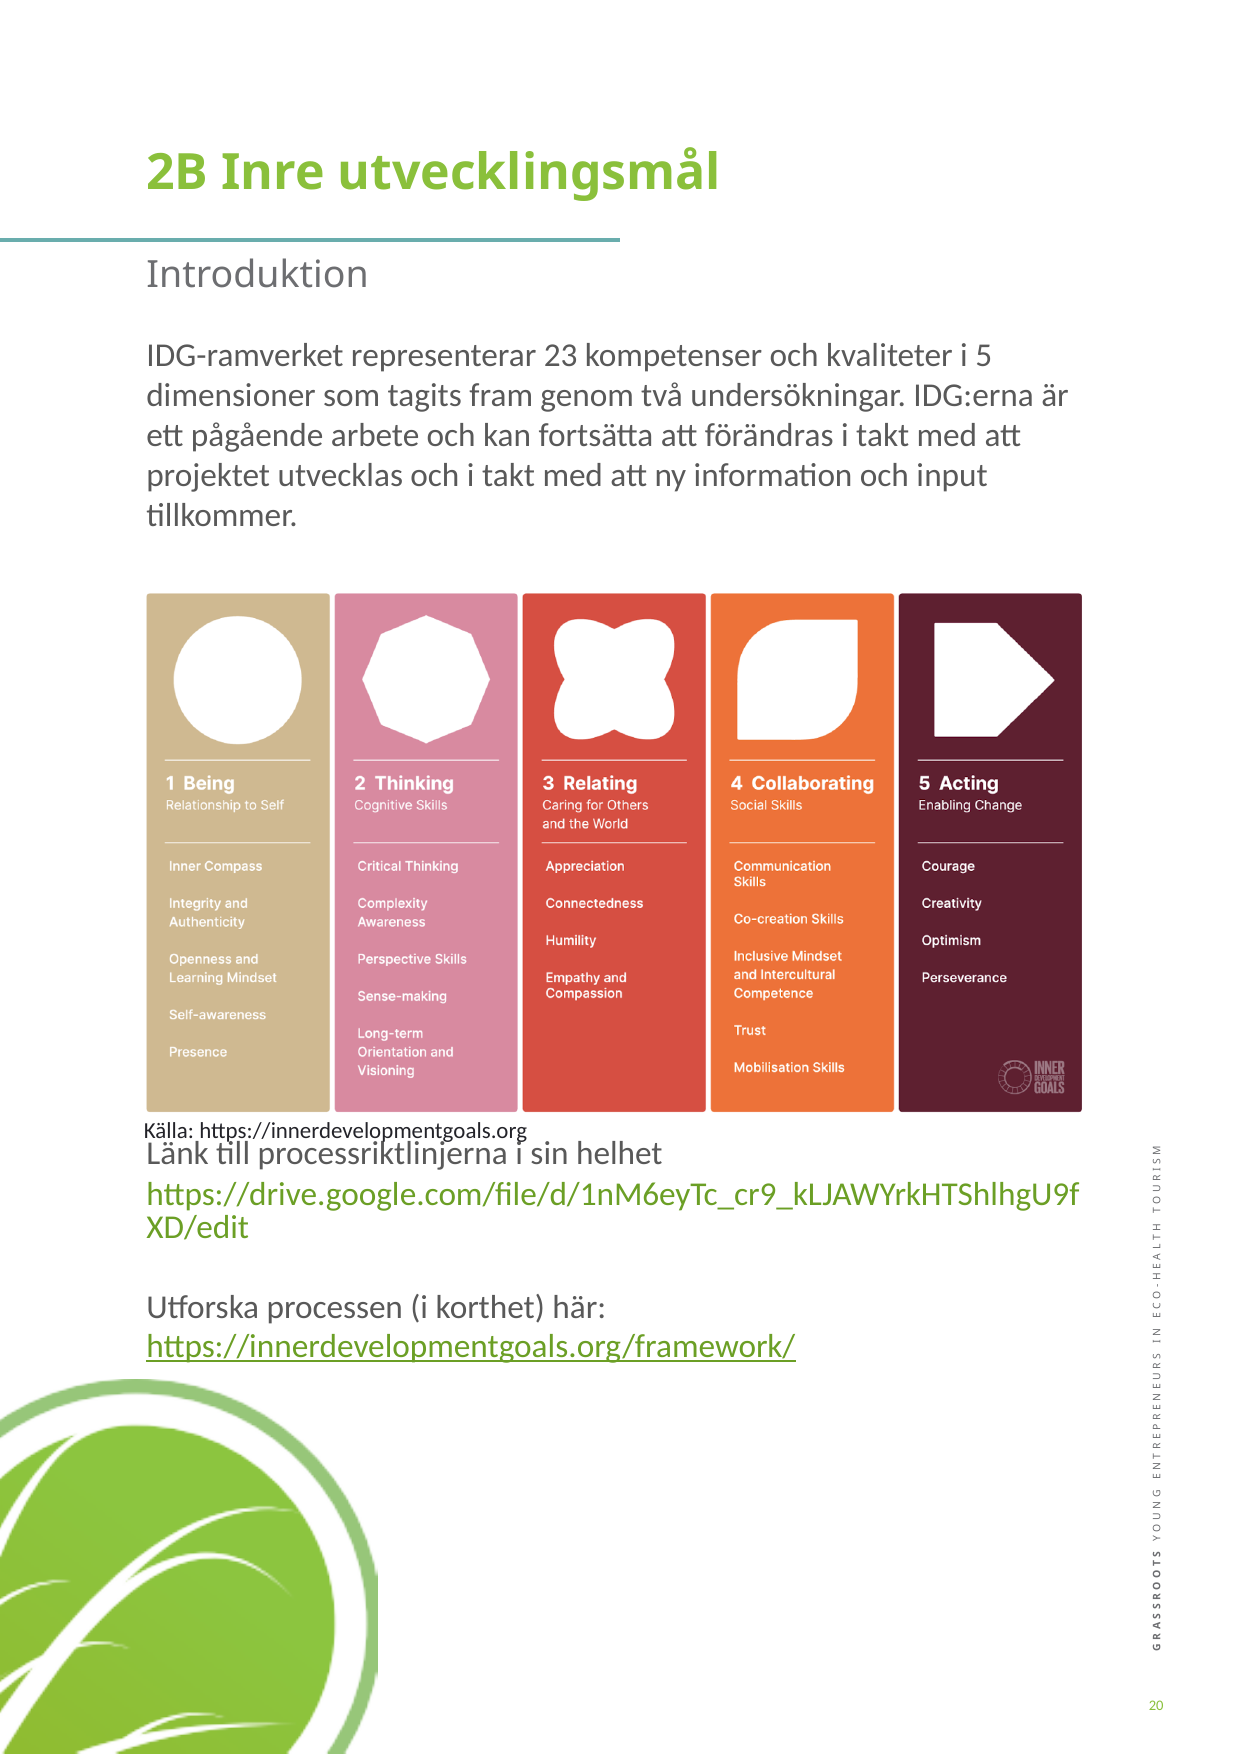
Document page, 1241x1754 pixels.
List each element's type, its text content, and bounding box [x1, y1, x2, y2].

slide_number 20 [1125, 1666, 1187, 1743]
list Introduktion [131, 242, 1109, 371]
list 2B Inre utvecklingsmål [131, 132, 1109, 242]
list IDG-ramverket representerar 23 kompetenser och kvaliteter i 5 dimensioner som tagits fram genom två undersökningar. IDG:erna är ett pågående arbete och kan fortsätta att förändras i takt med att projektet utvecklas och i takt med att ny information och input tillkommer. Länk till processriktlinjerna i sin helhet https://drive.google.com/file/d/1nM6eyTc_cr9_kLJAWYrkHTShlhgU9fXD/edit Utforska processen (i korthet) här: https://innerdevelopmentgoals.org/framework/ [131, 1139, 1109, 1389]
text_box Källa: https://innerdevelopmentgoals.org [143, 1113, 1199, 1144]
picture [131, 576, 1100, 1139]
list IDG-ramverket representerar 23 kompetenser och kvaliteter i 5 dimensioner som tagits fram genom två undersökningar. IDG:erna är ett pågående arbete och kan fortsätta att förändras i takt med att projektet utvecklas och i takt med att ny information och input tillkommer. Länk till processriktlinjerna i sin helhet https://drive.google.com/file/d/1nM6eyTc_cr9_kLJAWYrkHTShlhgU9fXD/edit Utforska processen (i korthet) här: https://innerdevelopmentgoals.org/framework/ [131, 371, 1109, 1113]
